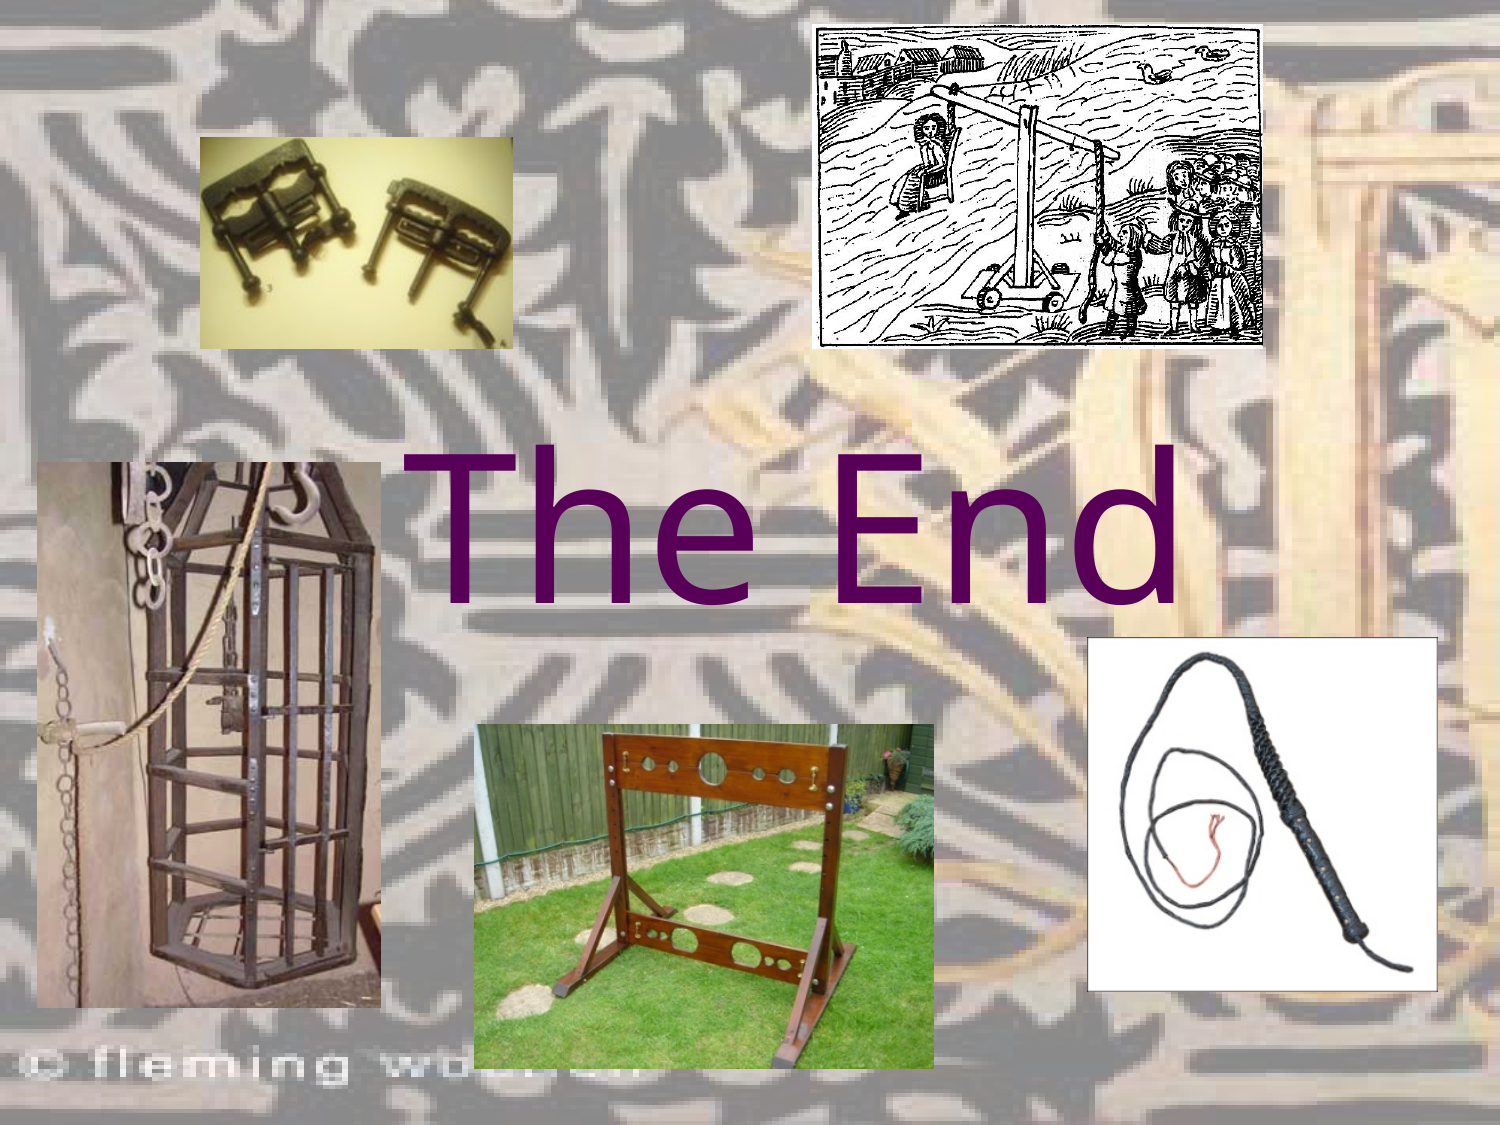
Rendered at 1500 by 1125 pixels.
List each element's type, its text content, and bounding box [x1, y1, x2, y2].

picture [474, 724, 934, 1069]
picture [812, 24, 1263, 350]
picture [37, 462, 382, 1008]
picture [199, 137, 513, 349]
picture [1087, 637, 1438, 992]
list The End [387, 387, 1500, 663]
